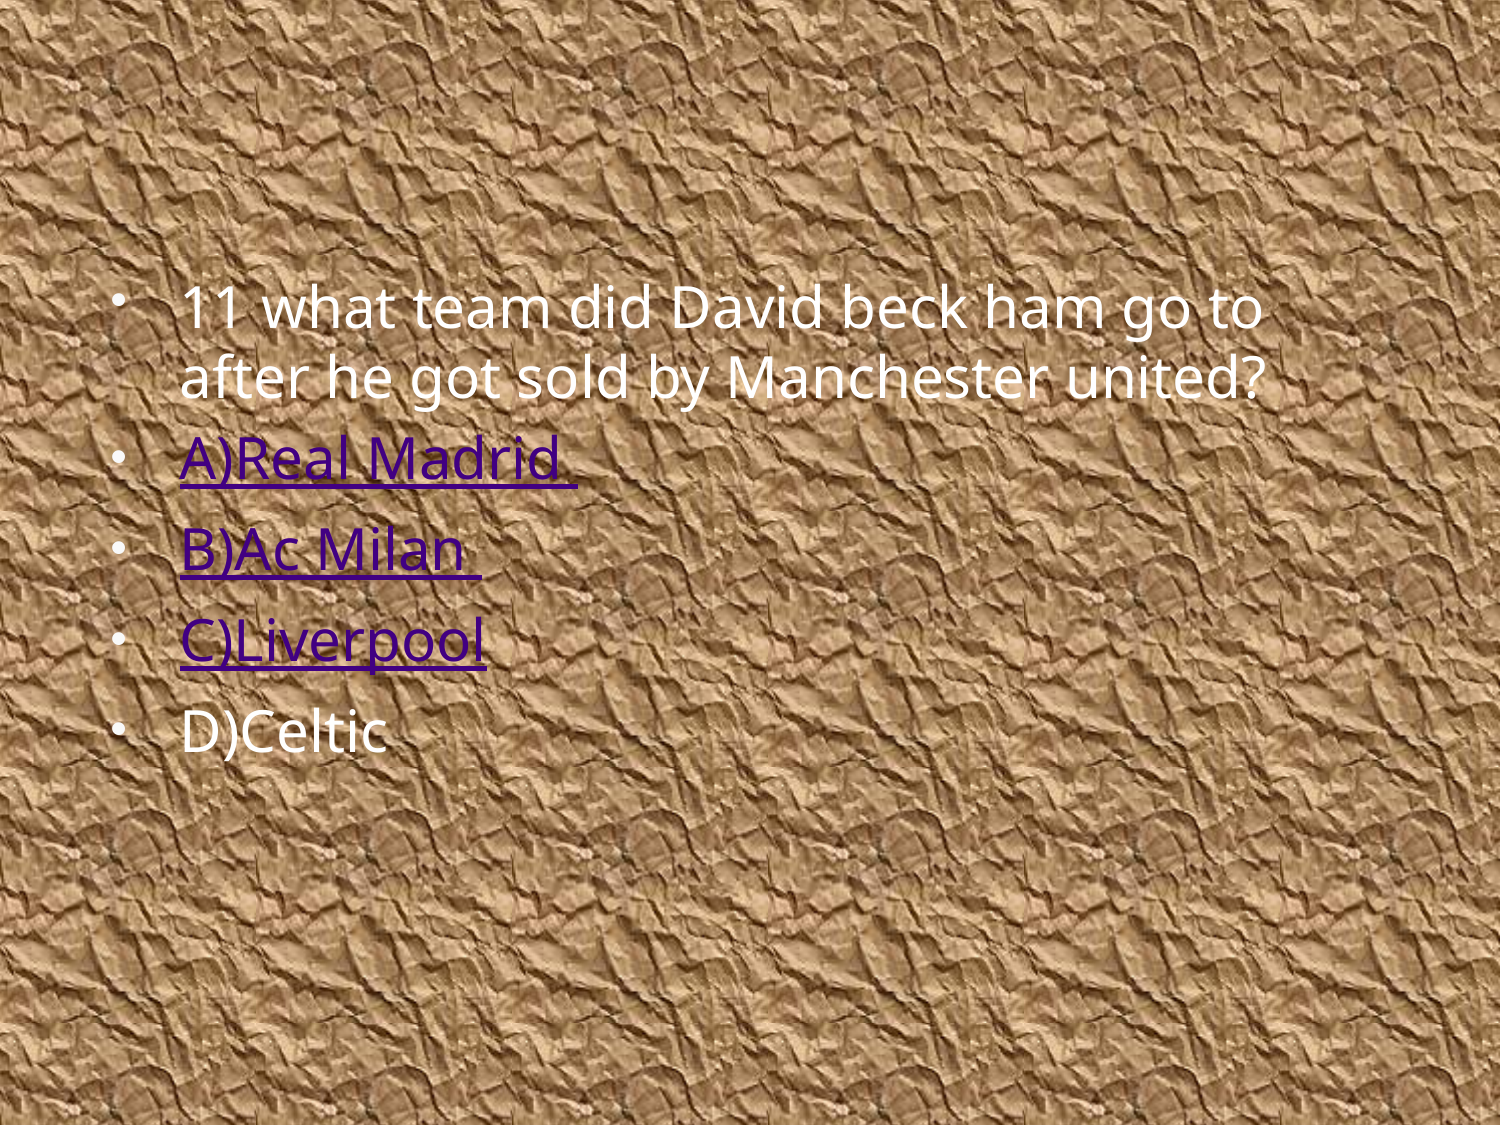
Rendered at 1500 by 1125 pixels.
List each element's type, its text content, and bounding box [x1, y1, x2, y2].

picture [0, 0, 1500, 1125]
list 11 what team did David beck ham go to after he got sold by Manchester united? A)Real Madrid B)Ac Milan C)Liverpool D)Celtic [75, 262, 1425, 1035]
